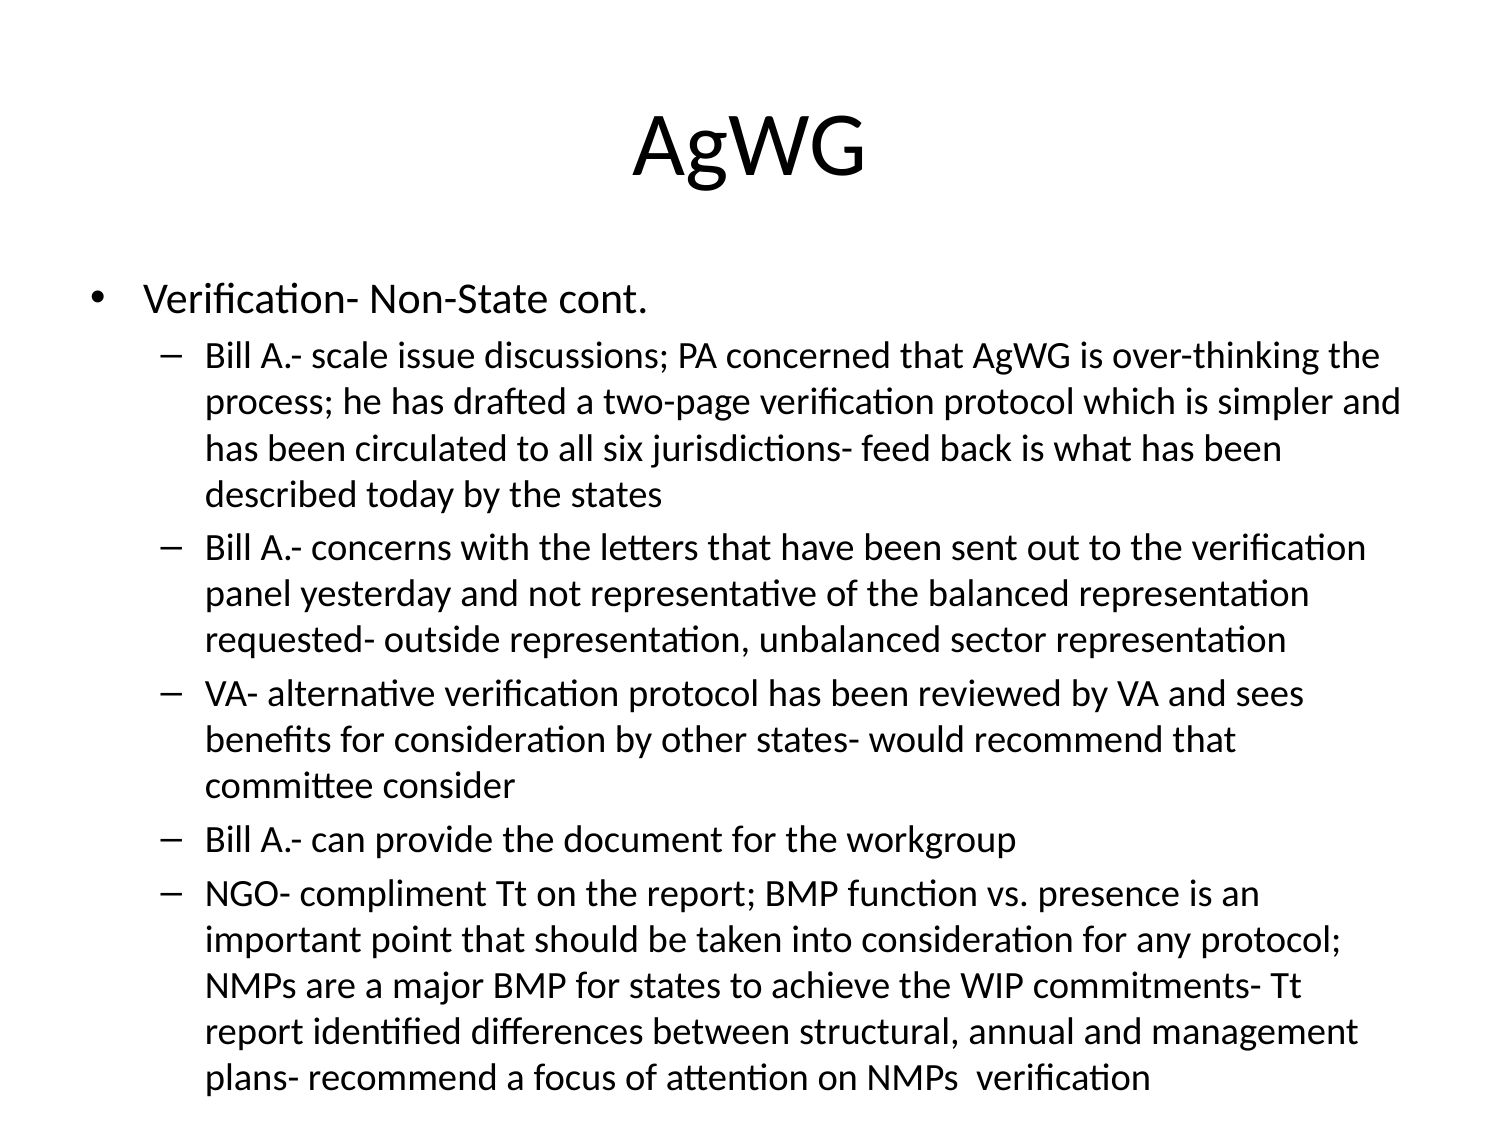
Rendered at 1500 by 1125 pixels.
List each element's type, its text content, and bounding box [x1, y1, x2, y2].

list Verification- Non-State cont. Bill A.- scale issue discussions; PA concerned that AgWG is over-thinking the process; he has drafted a two-page verification protocol which is simpler and has been circulated to all six jurisdictions- feed back is what has been described today by the states Bill A.- concerns with the letters that have been sent out to the verification panel yesterday and not representative of the balanced representation requested- outside representation, unbalanced sector representation VA- alternative verification protocol has been reviewed by VA and sees benefits for consideration by other states- would recommend that committee consider Bill A.- can provide the document for the workgroup NGO- compliment Tt on the report; BMP function vs. presence is an important point that should be taken into consideration for any protocol; NMPs are a major BMP for states to achieve the WIP commitments- Tt report identified differences between structural, annual and management plans- recommend a focus of attention on NMPs verification [75, 262, 1425, 1125]
title AgWG [75, 45, 1425, 233]
